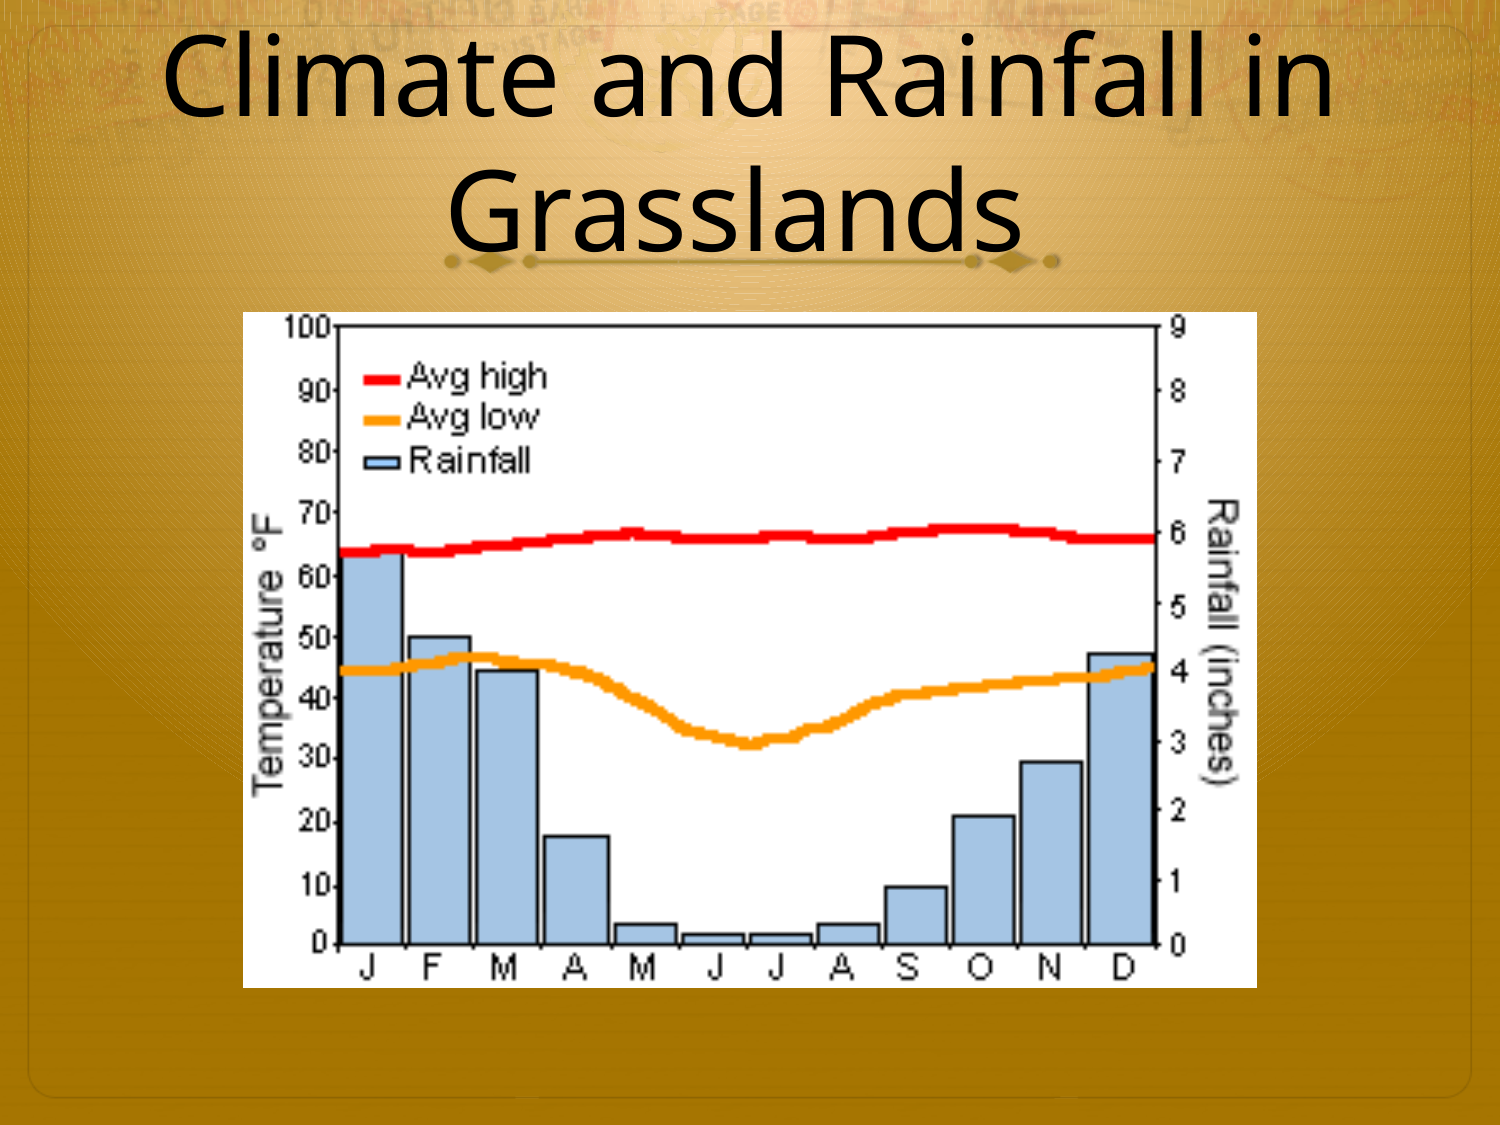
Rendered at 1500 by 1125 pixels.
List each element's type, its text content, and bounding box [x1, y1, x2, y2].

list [93, 312, 1407, 988]
picture [0, 0, 1500, 1125]
title Climate and Rainfall in Grasslands [93, 45, 1407, 233]
